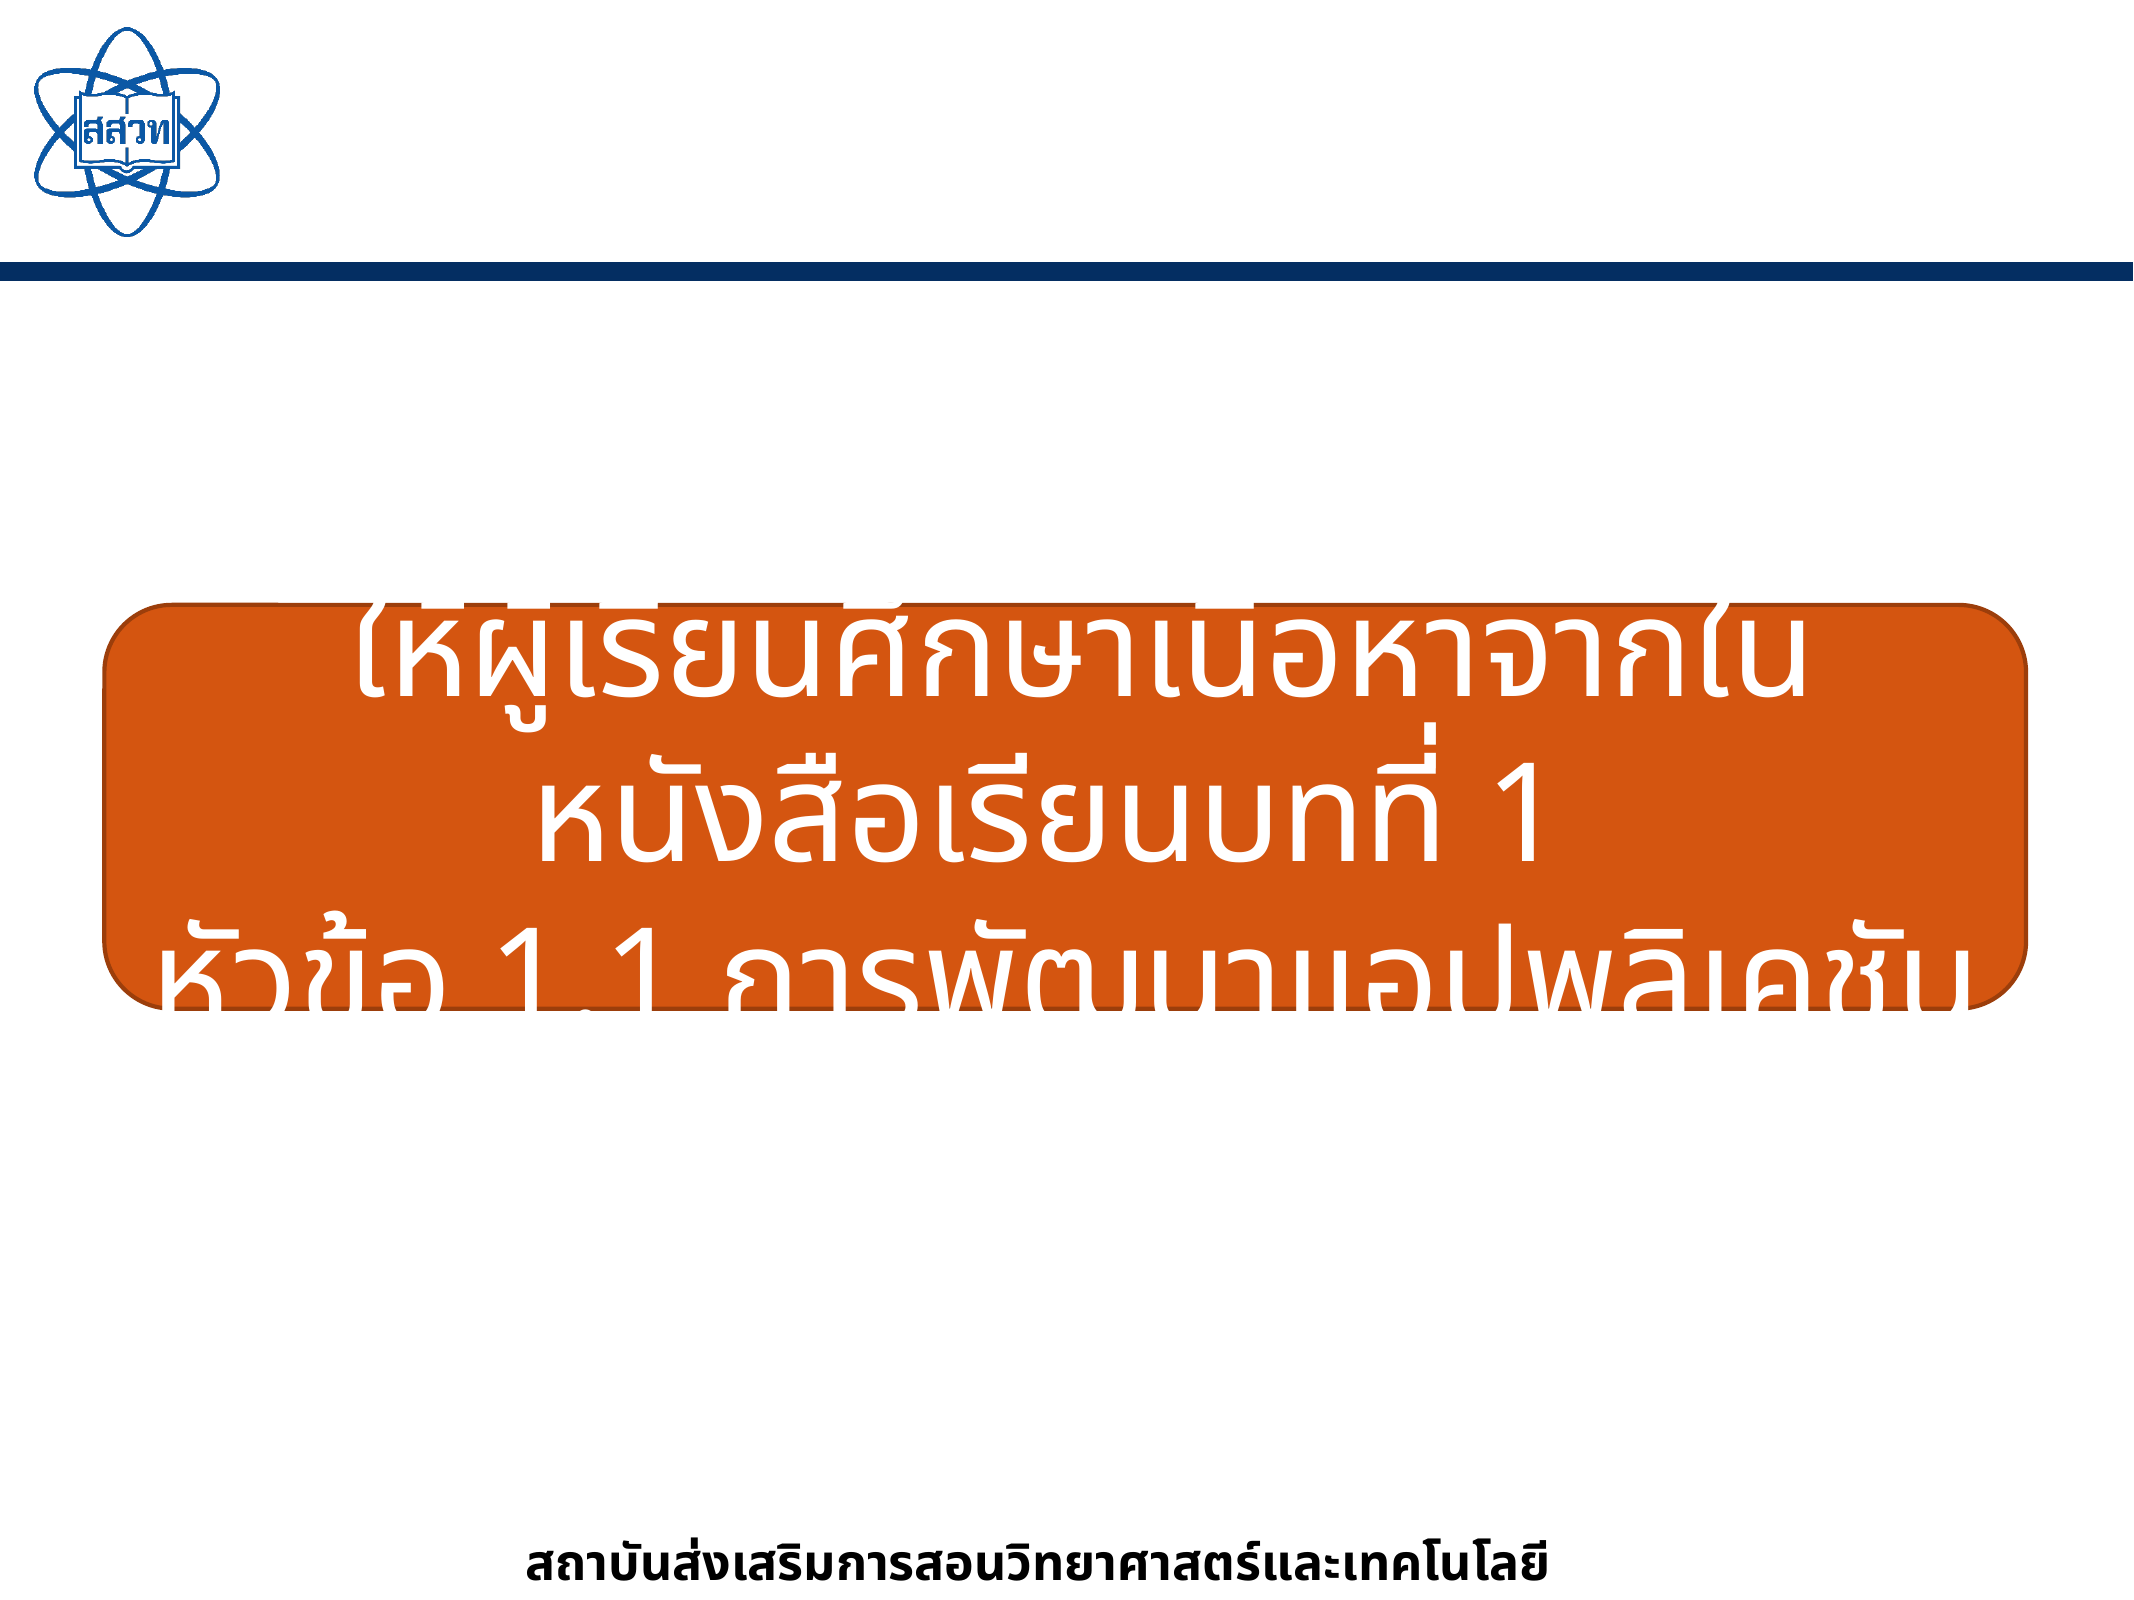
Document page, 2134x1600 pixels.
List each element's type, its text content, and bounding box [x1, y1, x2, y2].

text_box สถาบันส่งเสริมการสอนวิทยาศาสตร์และเทคโนโลยี [74, 1522, 2002, 1589]
text_box ให้ผู้เรียนศึกษาเนื้อหาจากในหนังสือเรียนบทที่ 1 หัวข้อ 1.1 การพัฒนาแอปพลิเคชัน [102, 602, 2029, 1011]
picture [33, 27, 220, 237]
